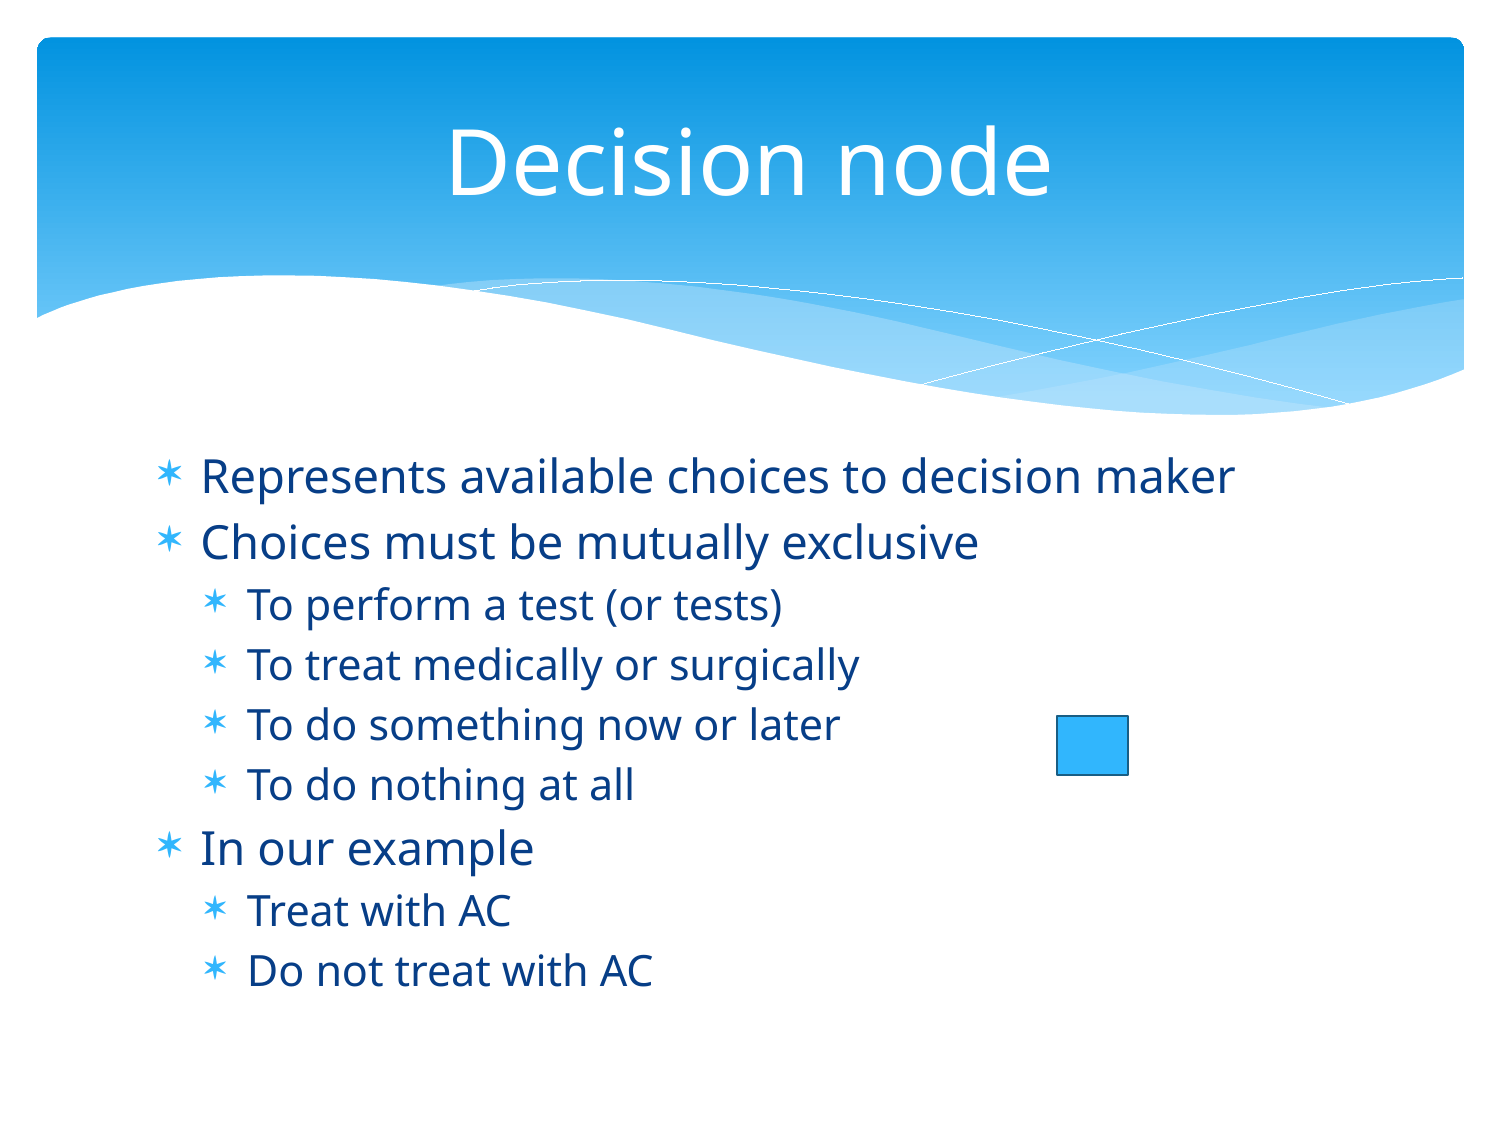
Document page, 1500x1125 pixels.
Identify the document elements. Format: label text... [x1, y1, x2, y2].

list Represents available choices to decision maker Choices must be mutually exclusive To perform a test (or tests) To treat medically or surgically To do something now or later To do nothing at all In our example Treat with AC Do not treat with AC [143, 438, 1359, 1005]
title Decision node [75, 55, 1425, 261]
text_box [1056, 715, 1129, 776]
